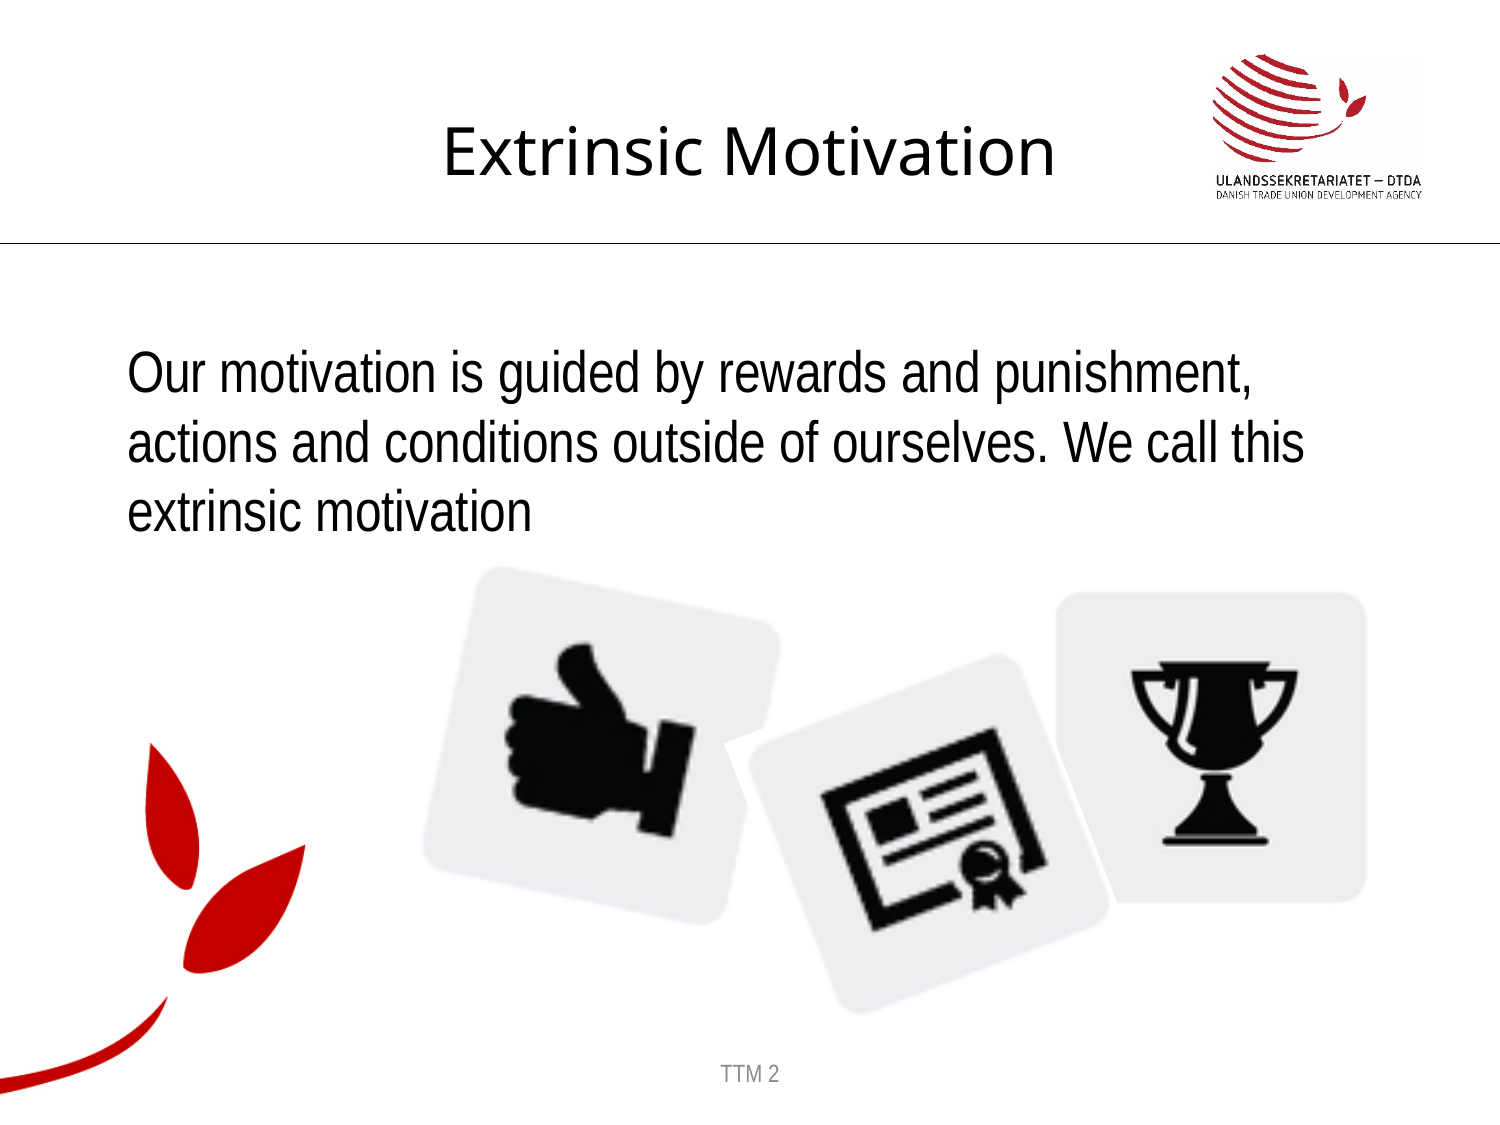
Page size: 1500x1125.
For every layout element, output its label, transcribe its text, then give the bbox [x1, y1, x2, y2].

picture [0, 741, 313, 1118]
text_box Our motivation is guided by rewards and punishment, actions and conditions outside of ourselves. We call this extrinsic motivation [112, 326, 1388, 551]
footer TTM 2 [512, 1042, 988, 1103]
picture [1212, 54, 1423, 199]
picture [384, 538, 1388, 1035]
title Extrinsic Motivation [112, 54, 1388, 242]
